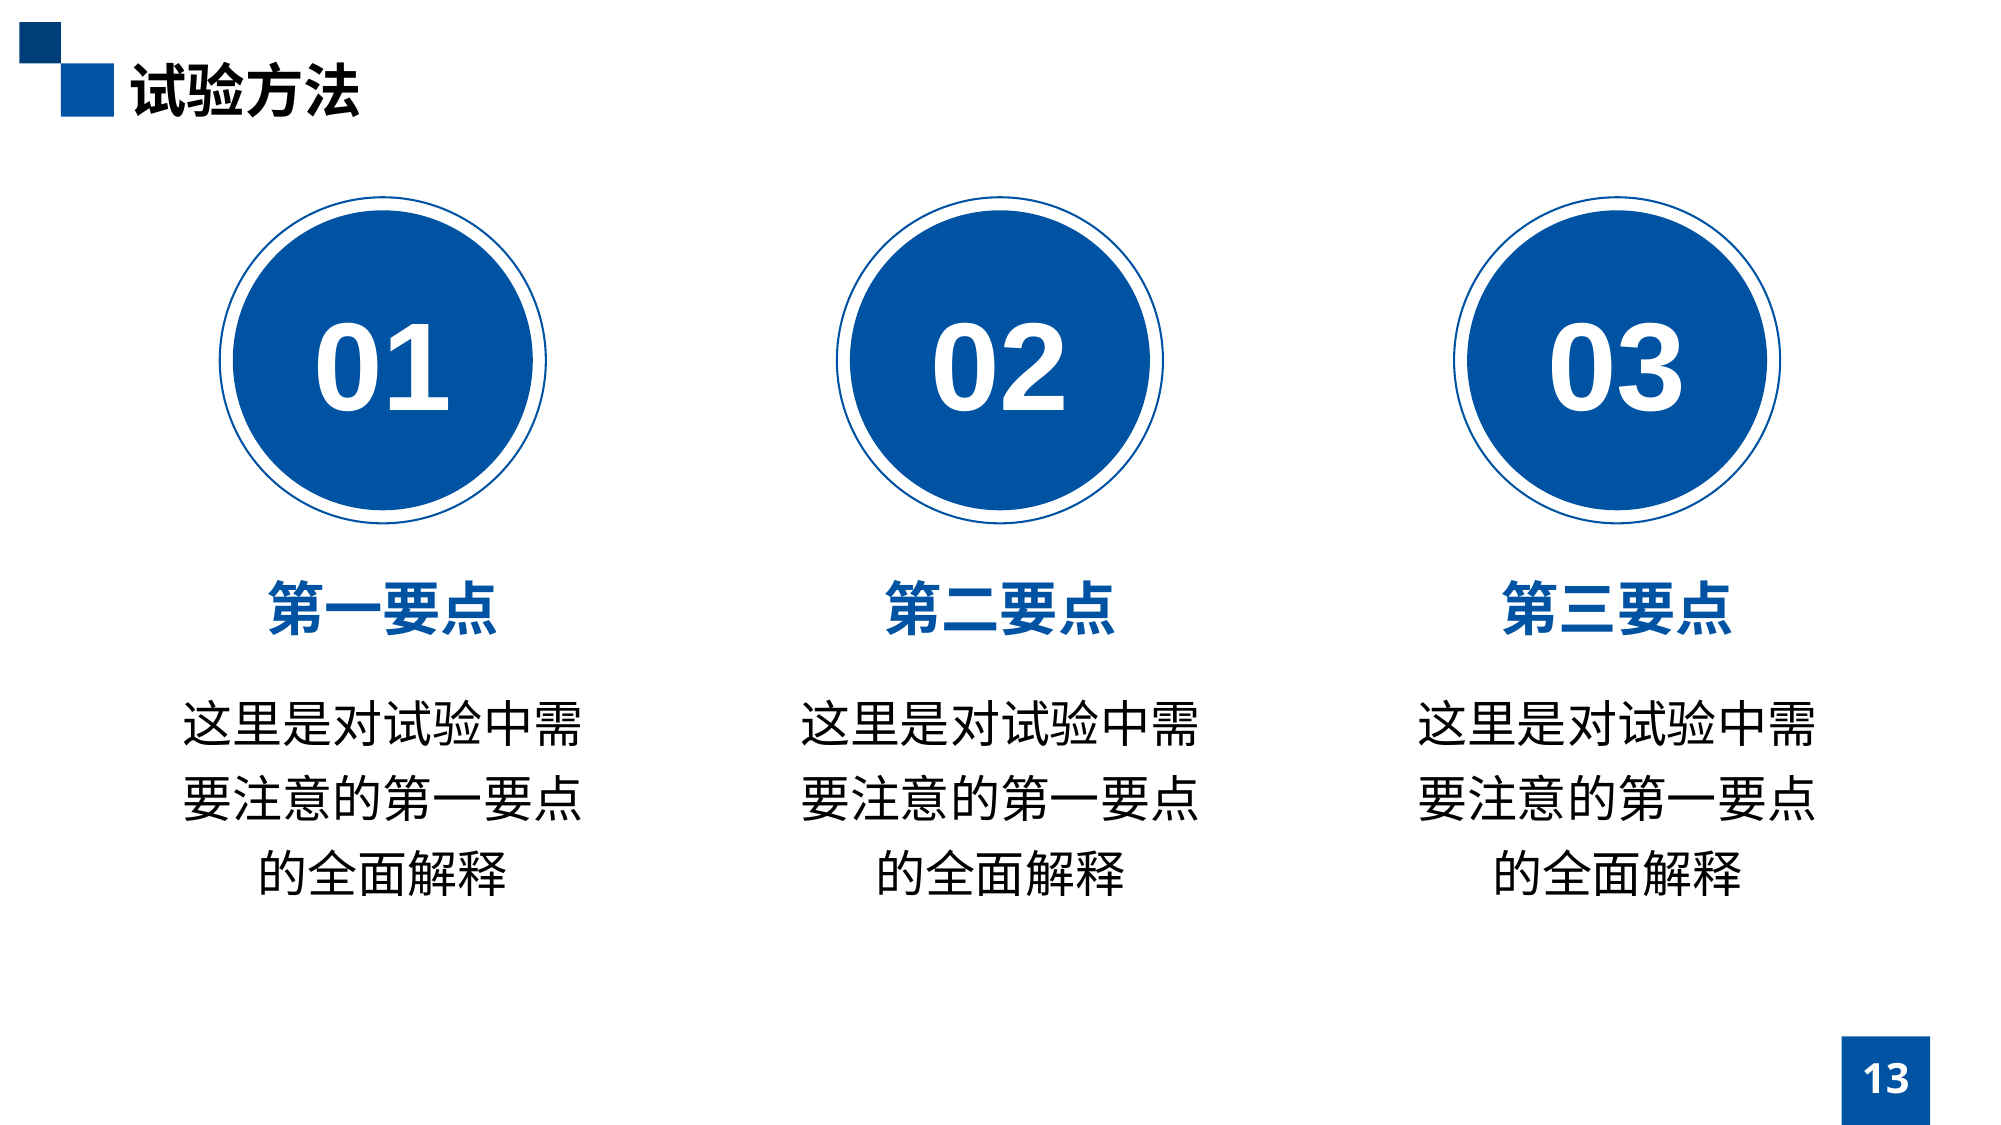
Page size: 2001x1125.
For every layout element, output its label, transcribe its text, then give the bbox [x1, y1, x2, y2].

slide_number 13 [1771, 1050, 2000, 1111]
text_box 这里是对试验中需要注意的第一要点的全面解释 [1395, 669, 1839, 910]
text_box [836, 197, 1163, 524]
text_box 第一要点 [219, 565, 546, 650]
text_box 这里是对试验中需要注意的第一要点的全面解释 [778, 669, 1222, 910]
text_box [1454, 197, 1781, 524]
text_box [219, 197, 546, 524]
text_box 第二要点 [778, 565, 1222, 650]
text_box 试验方法 [113, 47, 1886, 132]
text_box 这里是对试验中需要注意的第一要点的全面解释 [161, 669, 605, 910]
text_box 第三要点 [1454, 565, 1781, 650]
